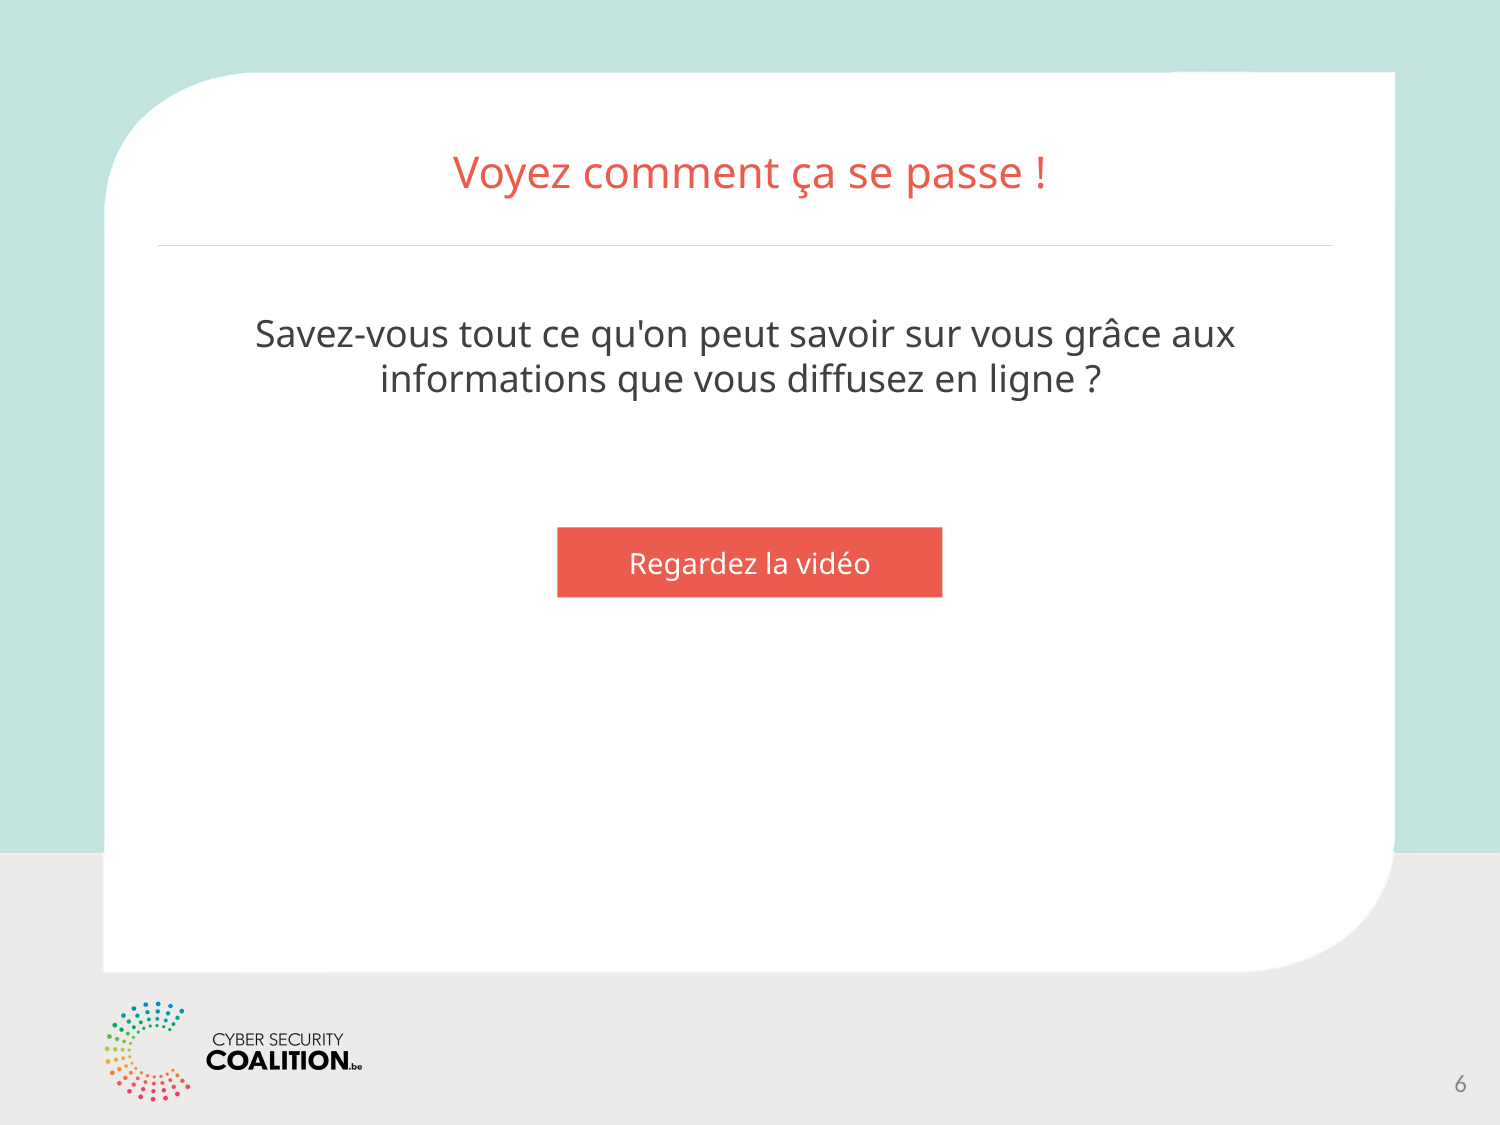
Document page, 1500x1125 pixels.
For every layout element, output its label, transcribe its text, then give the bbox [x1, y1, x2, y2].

picture [0, 0, 1500, 1125]
list Savez-vous tout ce qu'on peut savoir sur vous grâce aux informations que vous diffusez en ligne ? [158, 302, 1334, 911]
text_box Regardez la vidéo [557, 527, 943, 598]
slide_number 6 [1425, 1052, 1497, 1112]
title Voyez comment ça se passe ! [261, 77, 1239, 265]
